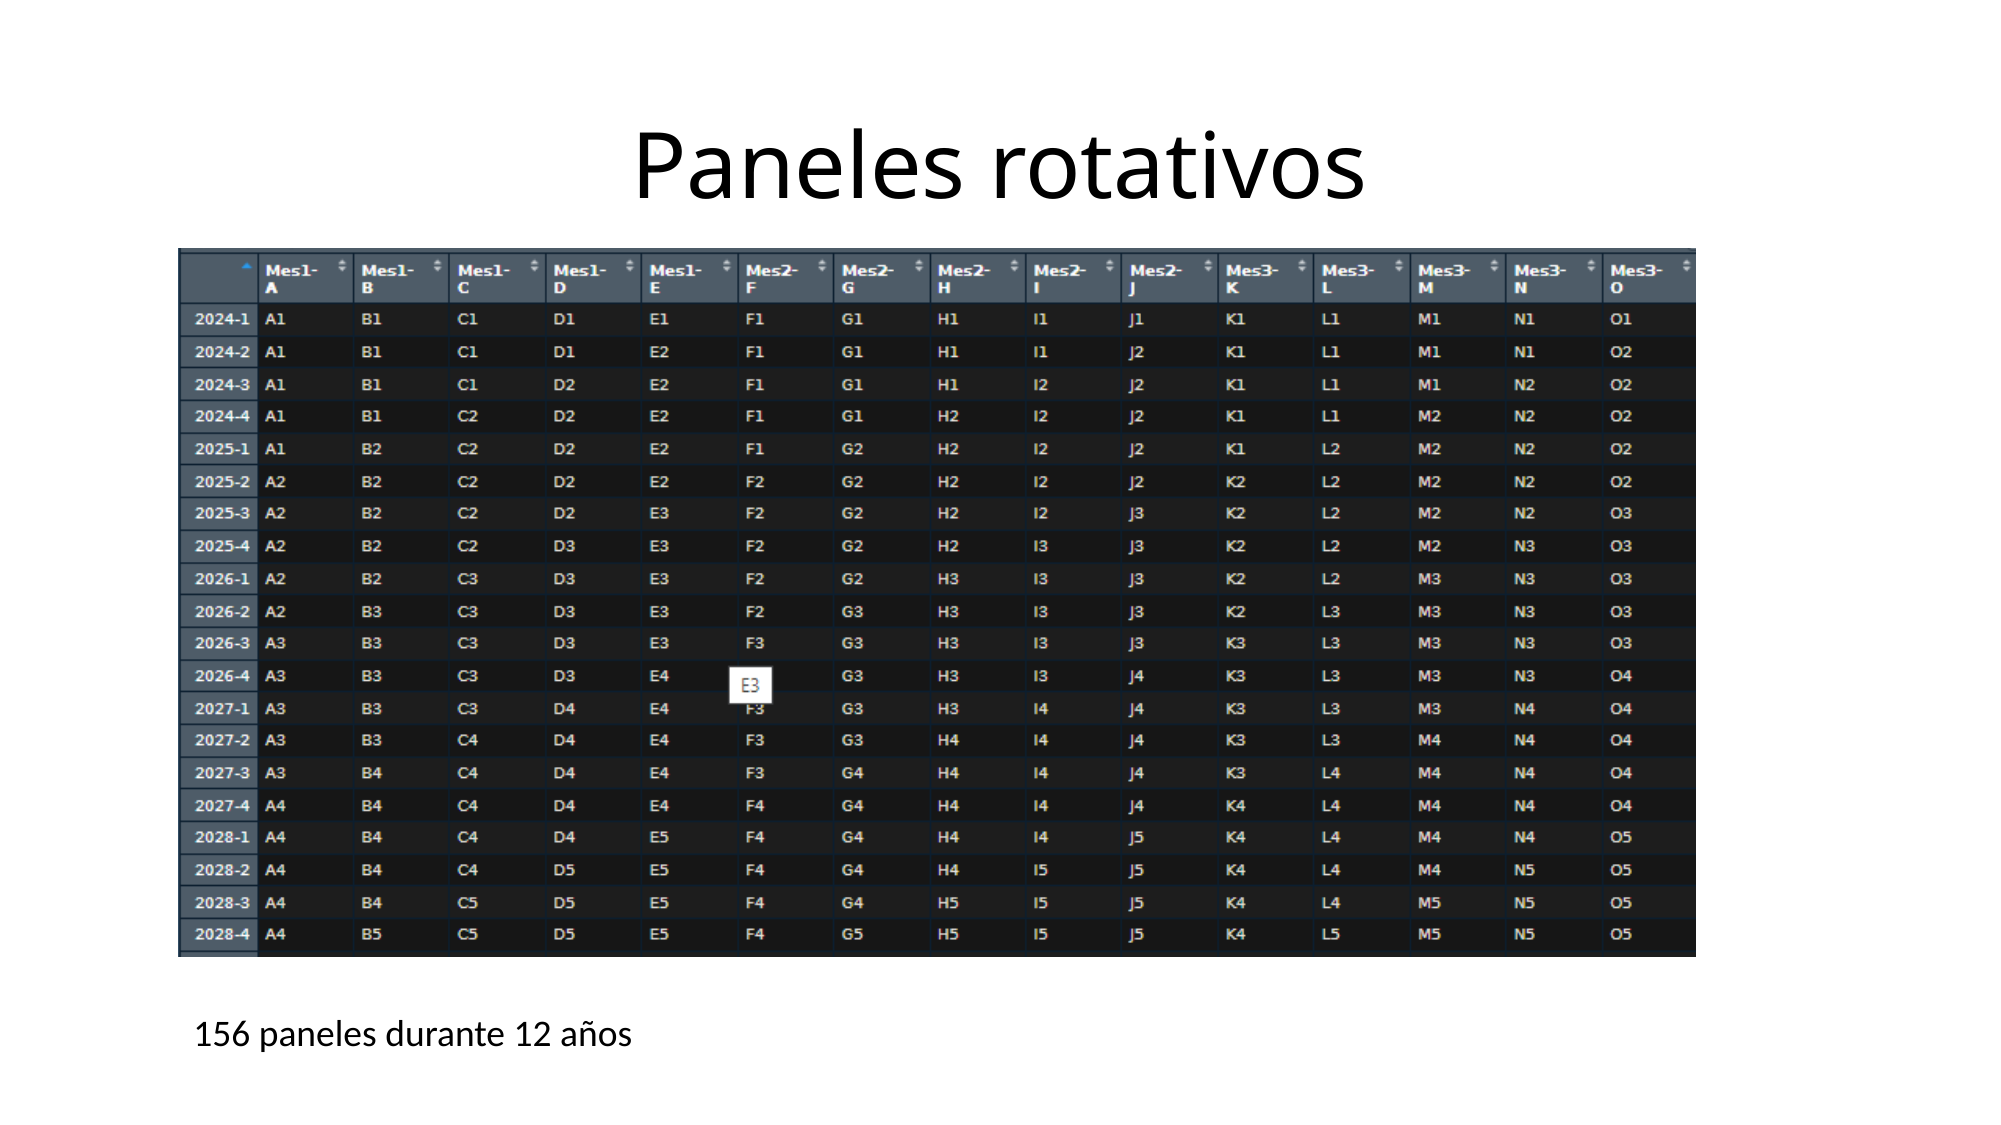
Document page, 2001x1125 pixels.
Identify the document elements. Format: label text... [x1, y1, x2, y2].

title Paneles rotativos [137, 59, 1863, 278]
picture [178, 248, 1696, 957]
text_box 156 paneles durante 12 años [178, 1001, 654, 1062]
